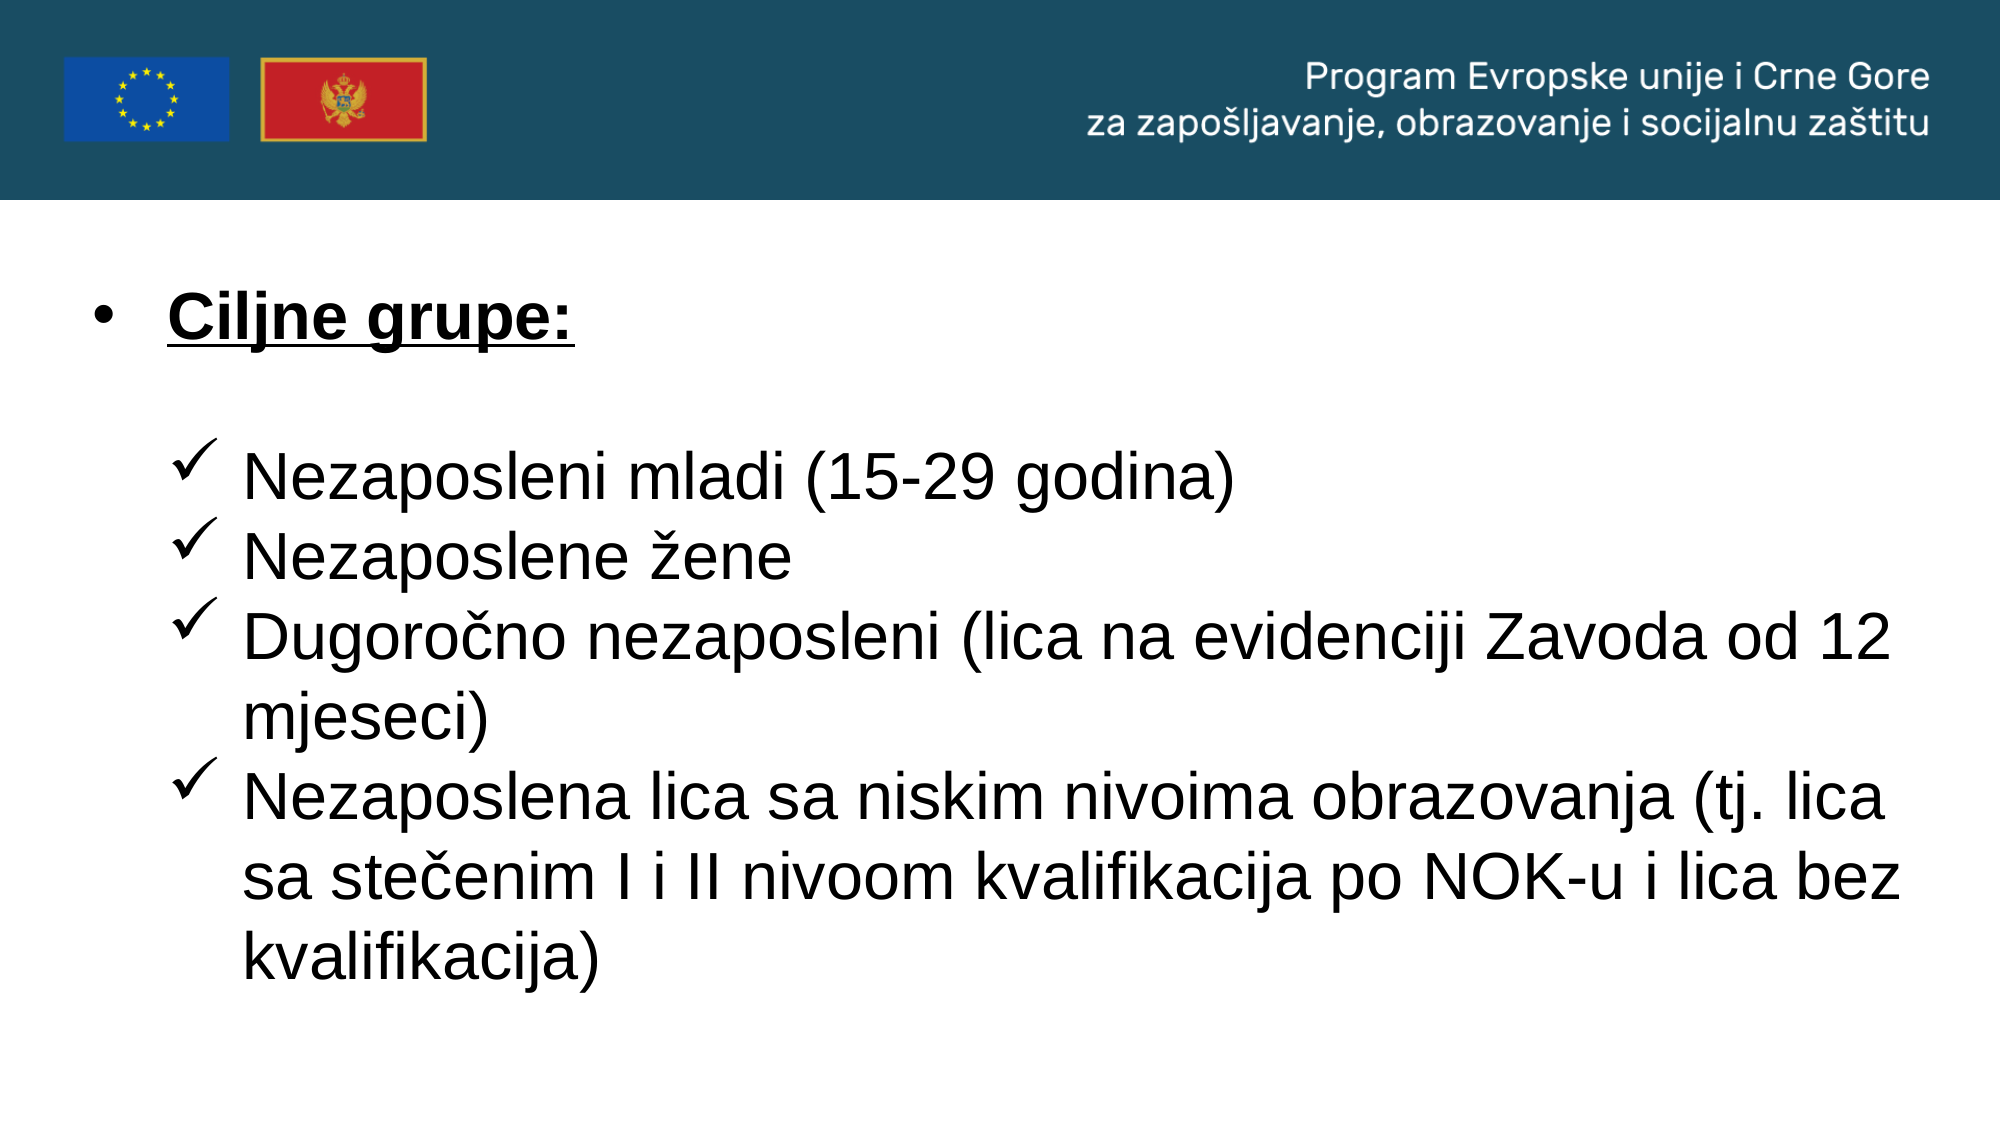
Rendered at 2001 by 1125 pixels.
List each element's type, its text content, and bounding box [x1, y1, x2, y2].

picture [0, 0, 2000, 200]
text_box Ciljne grupe: Nezaposleni mladi (15-29 godina) Nezaposlene žene Dugoročno nezaposleni (lica na evidenciji Zavoda od 12 mjeseci) Nezaposlena lica sa niskim nivoima obrazovanja (tj. lica sa stečenim I i II nivoom kvalifikacija po NOK-u i lica bez kvalifikacija) [77, 265, 1946, 1081]
